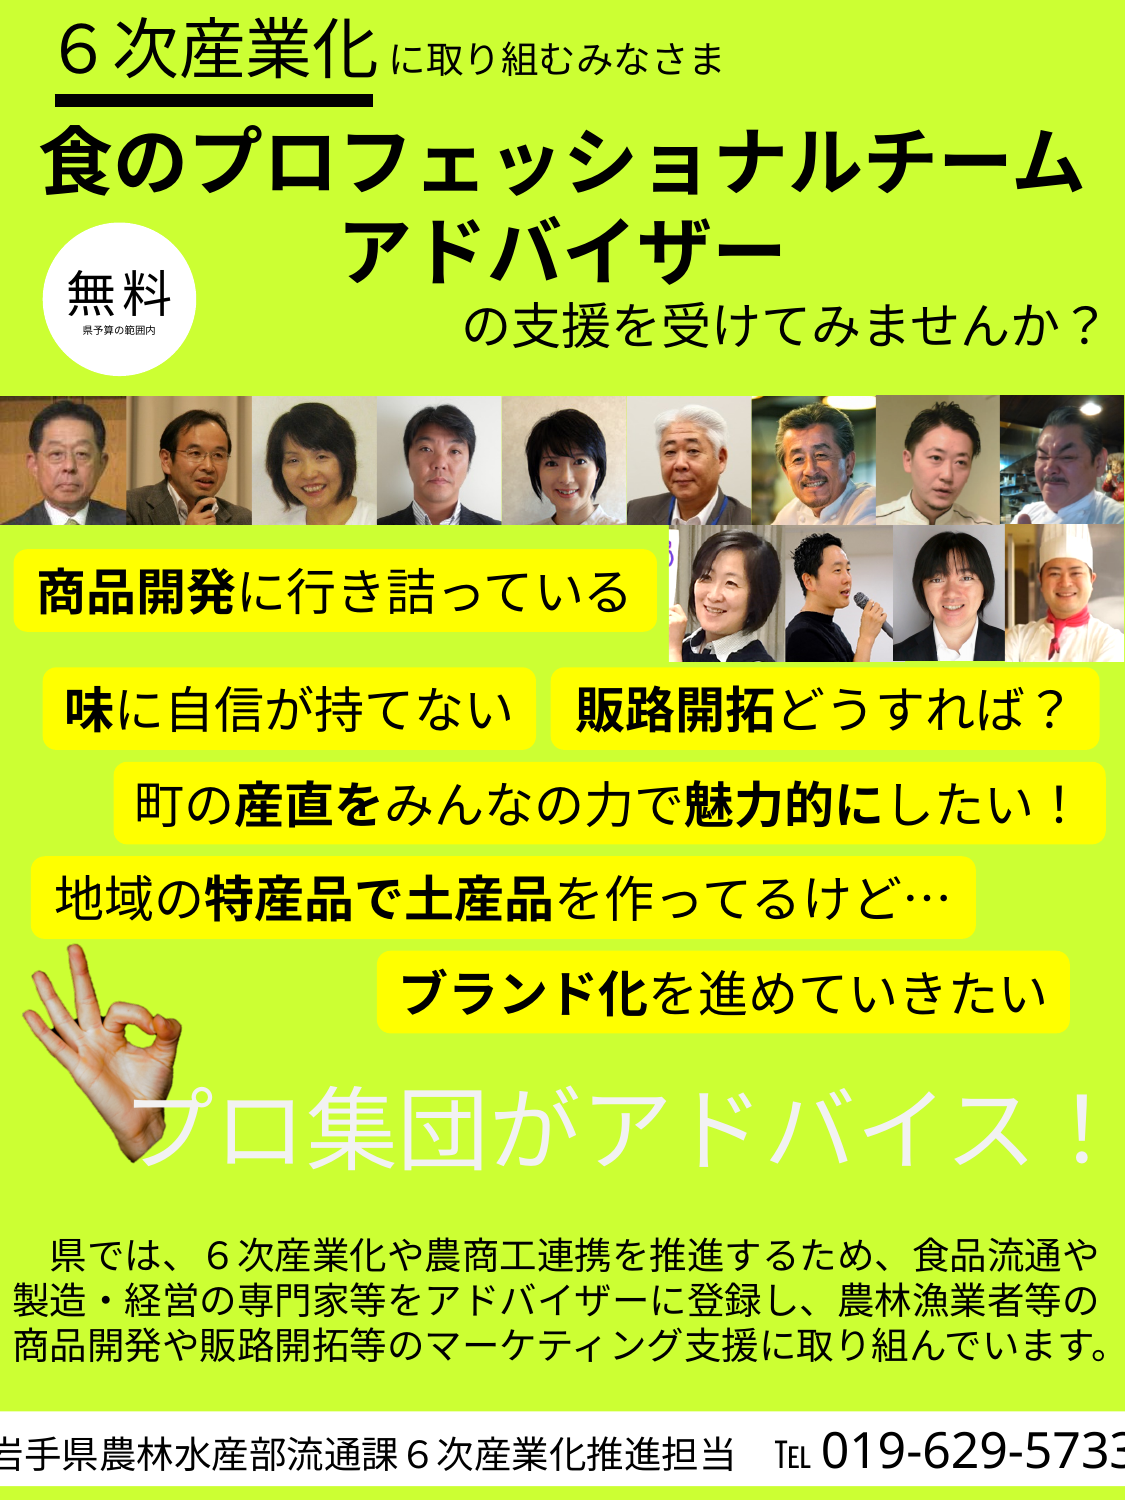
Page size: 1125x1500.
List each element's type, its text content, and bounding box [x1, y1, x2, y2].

text_box ブランド化を進めていきたい [374, 948, 1072, 1036]
text_box 県予算の範囲内 [40, 260, 199, 379]
text_box 地域の特産品で土産品を作ってるけど… [28, 854, 218, 909]
text_box 岩手県農林水産部流通課６次産業化推進担当 ℡019-629-5733 [0, 1411, 1125, 1487]
text_box プロ集団がアドバイス！ [348, 1064, 1125, 1190]
text_box 無 料 [51, 254, 188, 330]
text_box ６次産業化 に取り組むみなさま 食のプロフェッショナルチーム アドバイザー の支援を受けてみませんか？ [0, 0, 1125, 363]
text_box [0, 395, 1125, 525]
picture [0, 847, 364, 1224]
text_box 県予算の範囲内 [54, 220, 185, 254]
text_box 地域の特産品で土産品を作ってるけど… [277, 854, 978, 941]
text_box 販路開拓どうすれば？ [548, 665, 1102, 753]
text_box 味に自信が持てない [40, 665, 539, 753]
text_box 県では、６次産業化や農商工連携を推進するため、食品流通や製造・経営の専門家等をアドバイザーに登録し、農林漁業者等の商品開発や販路開拓等のマーケティング支援に取り組んでいます。 [0, 1224, 1123, 1375]
text_box 町の産直をみんなの力で魅力的にしたい！ [111, 759, 1108, 847]
picture [668, 525, 1125, 662]
text_box 商品開発に行き詰っている [11, 547, 660, 634]
